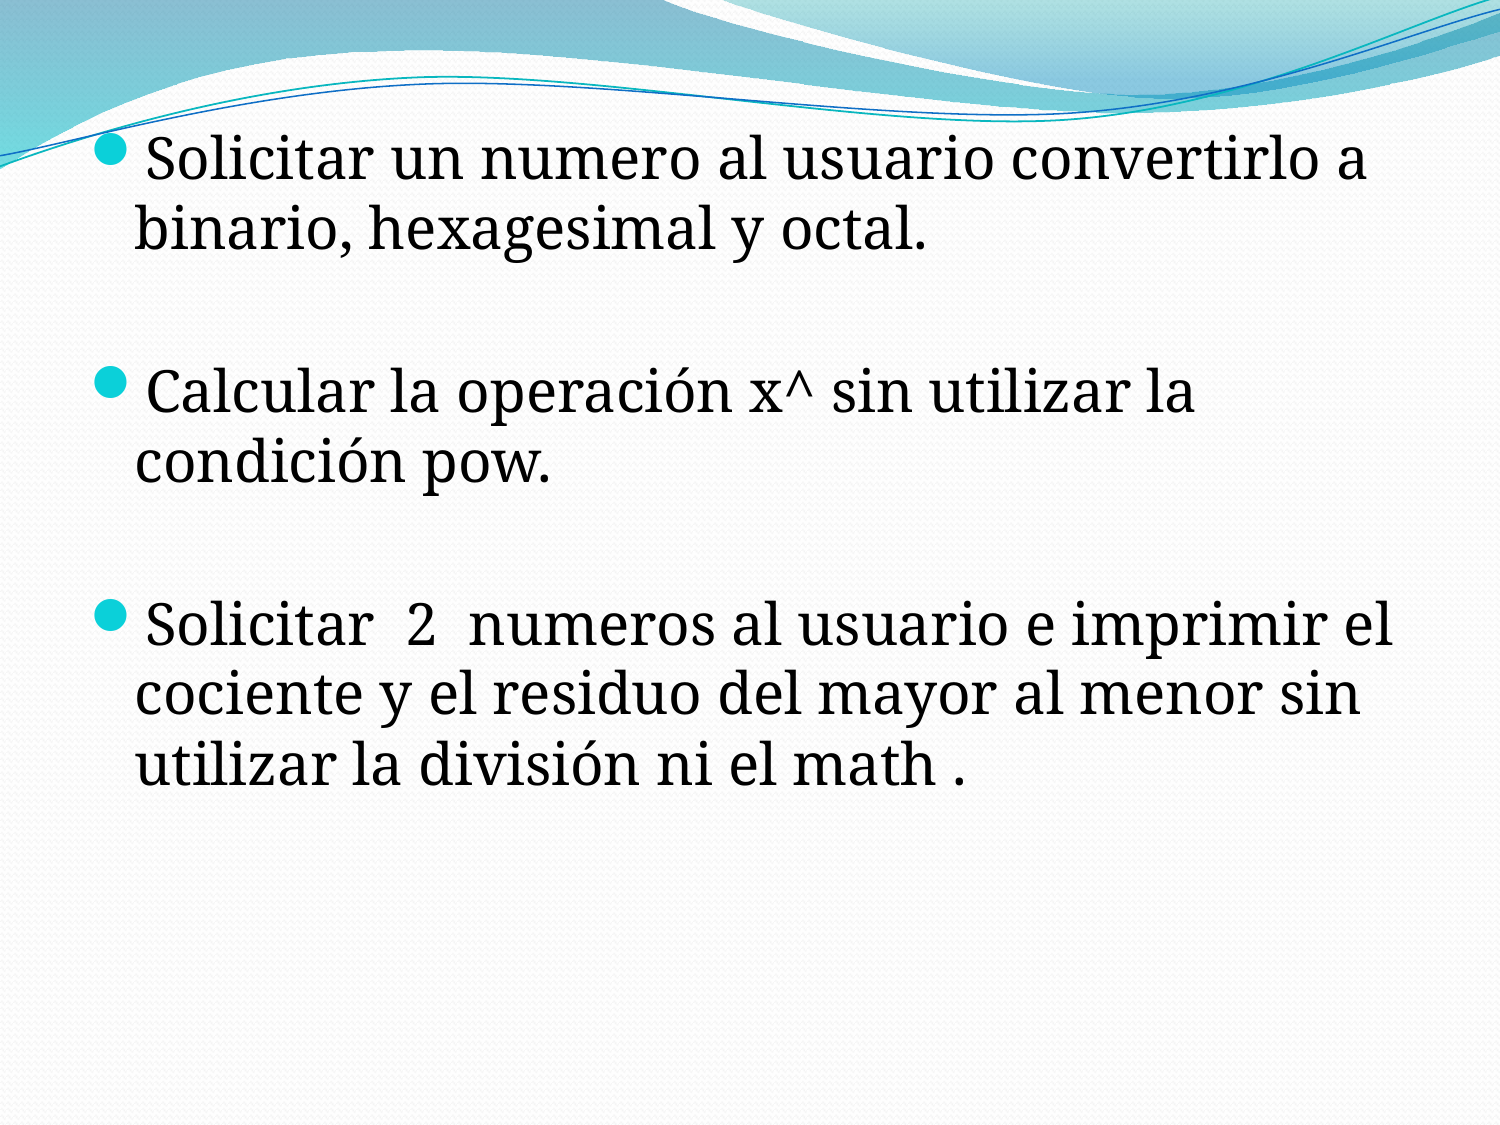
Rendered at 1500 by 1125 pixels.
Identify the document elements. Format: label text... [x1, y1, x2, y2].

list Solicitar un numero al usuario convertirlo a binario, hexagesimal y octal. Calcular la operación x^ sin utilizar la condición pow. Solicitar 2 numeros al usuario e imprimir el cociente y el residuo del mayor al menor sin utilizar la división ni el math . [75, 113, 1425, 1038]
